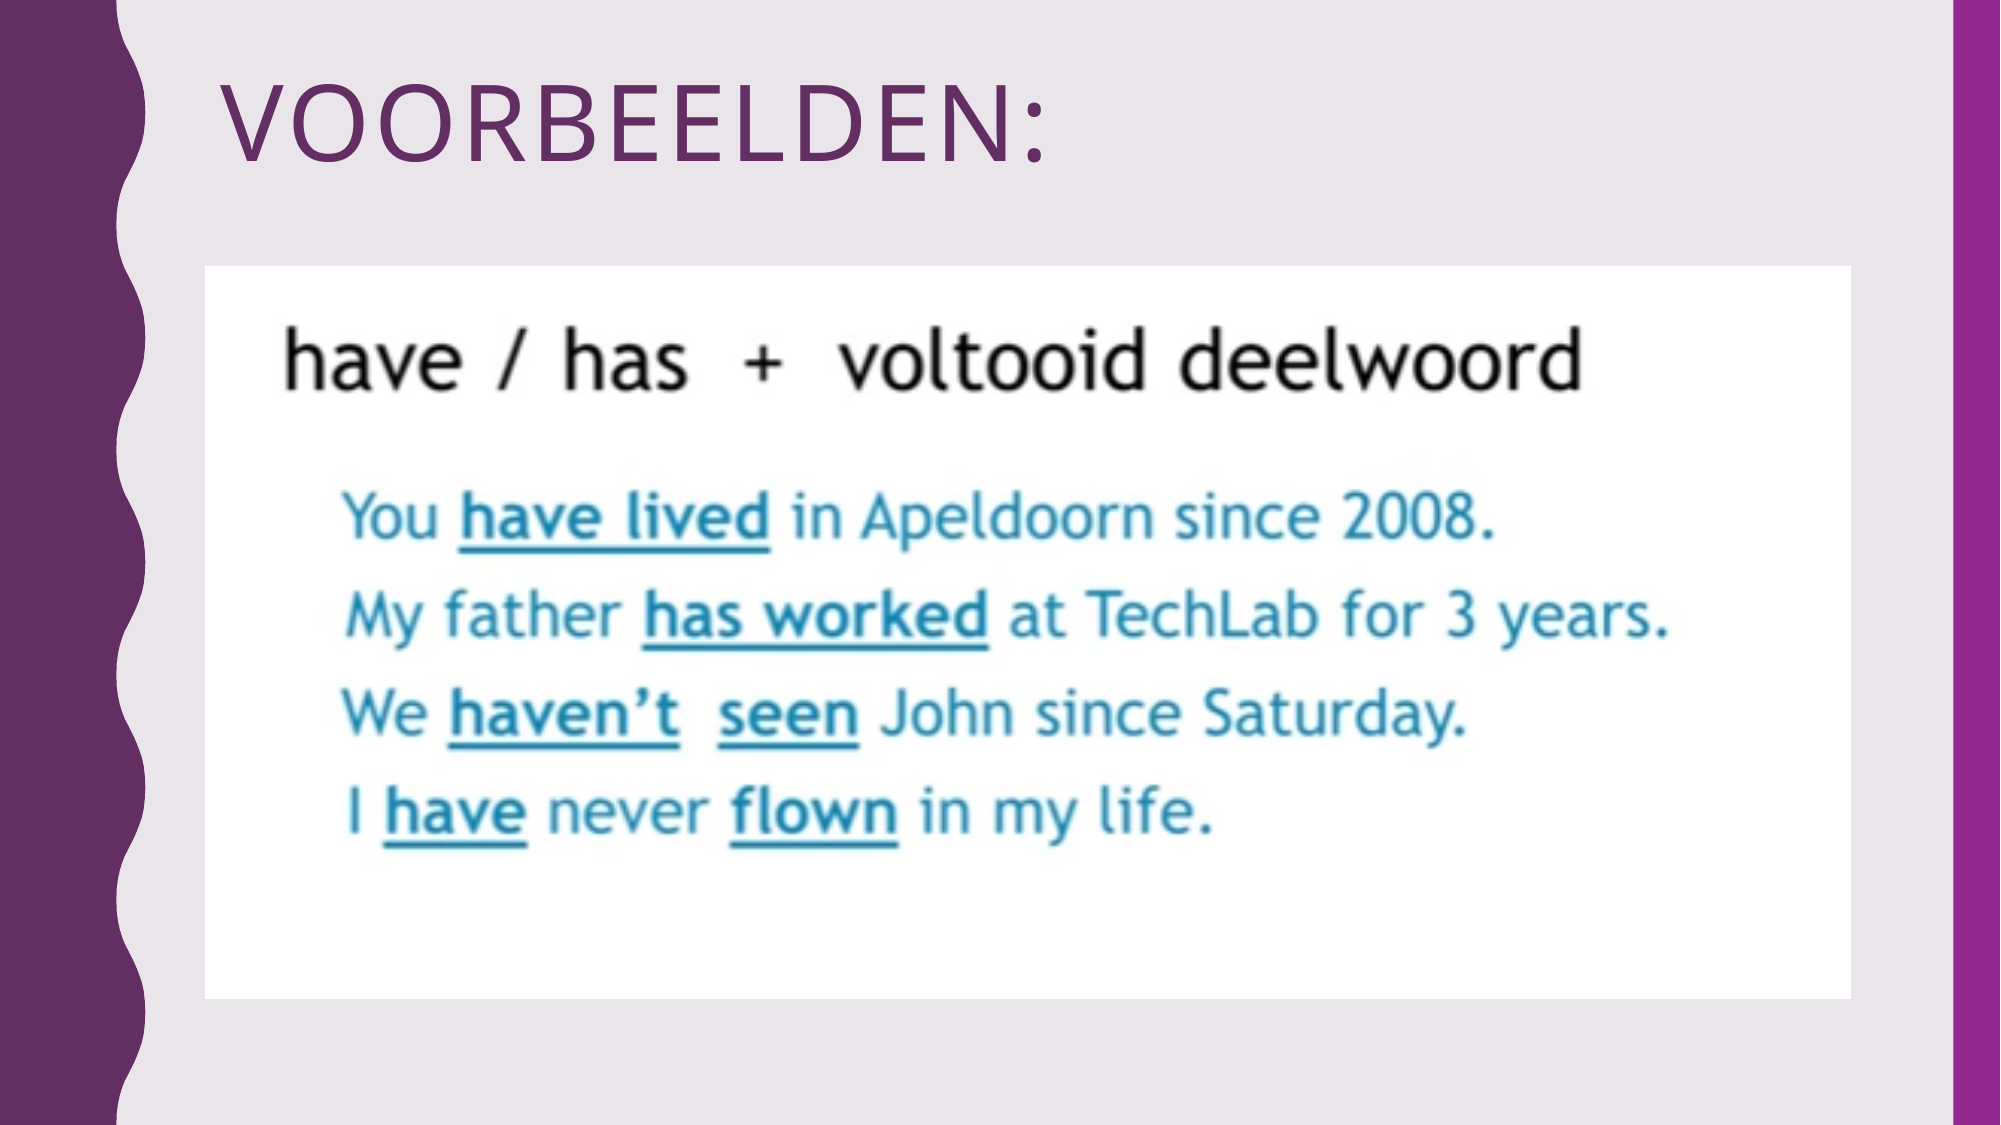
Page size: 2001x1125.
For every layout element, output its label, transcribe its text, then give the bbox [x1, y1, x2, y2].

picture [205, 266, 1851, 999]
title Voorbeelden: [205, 62, 1875, 308]
